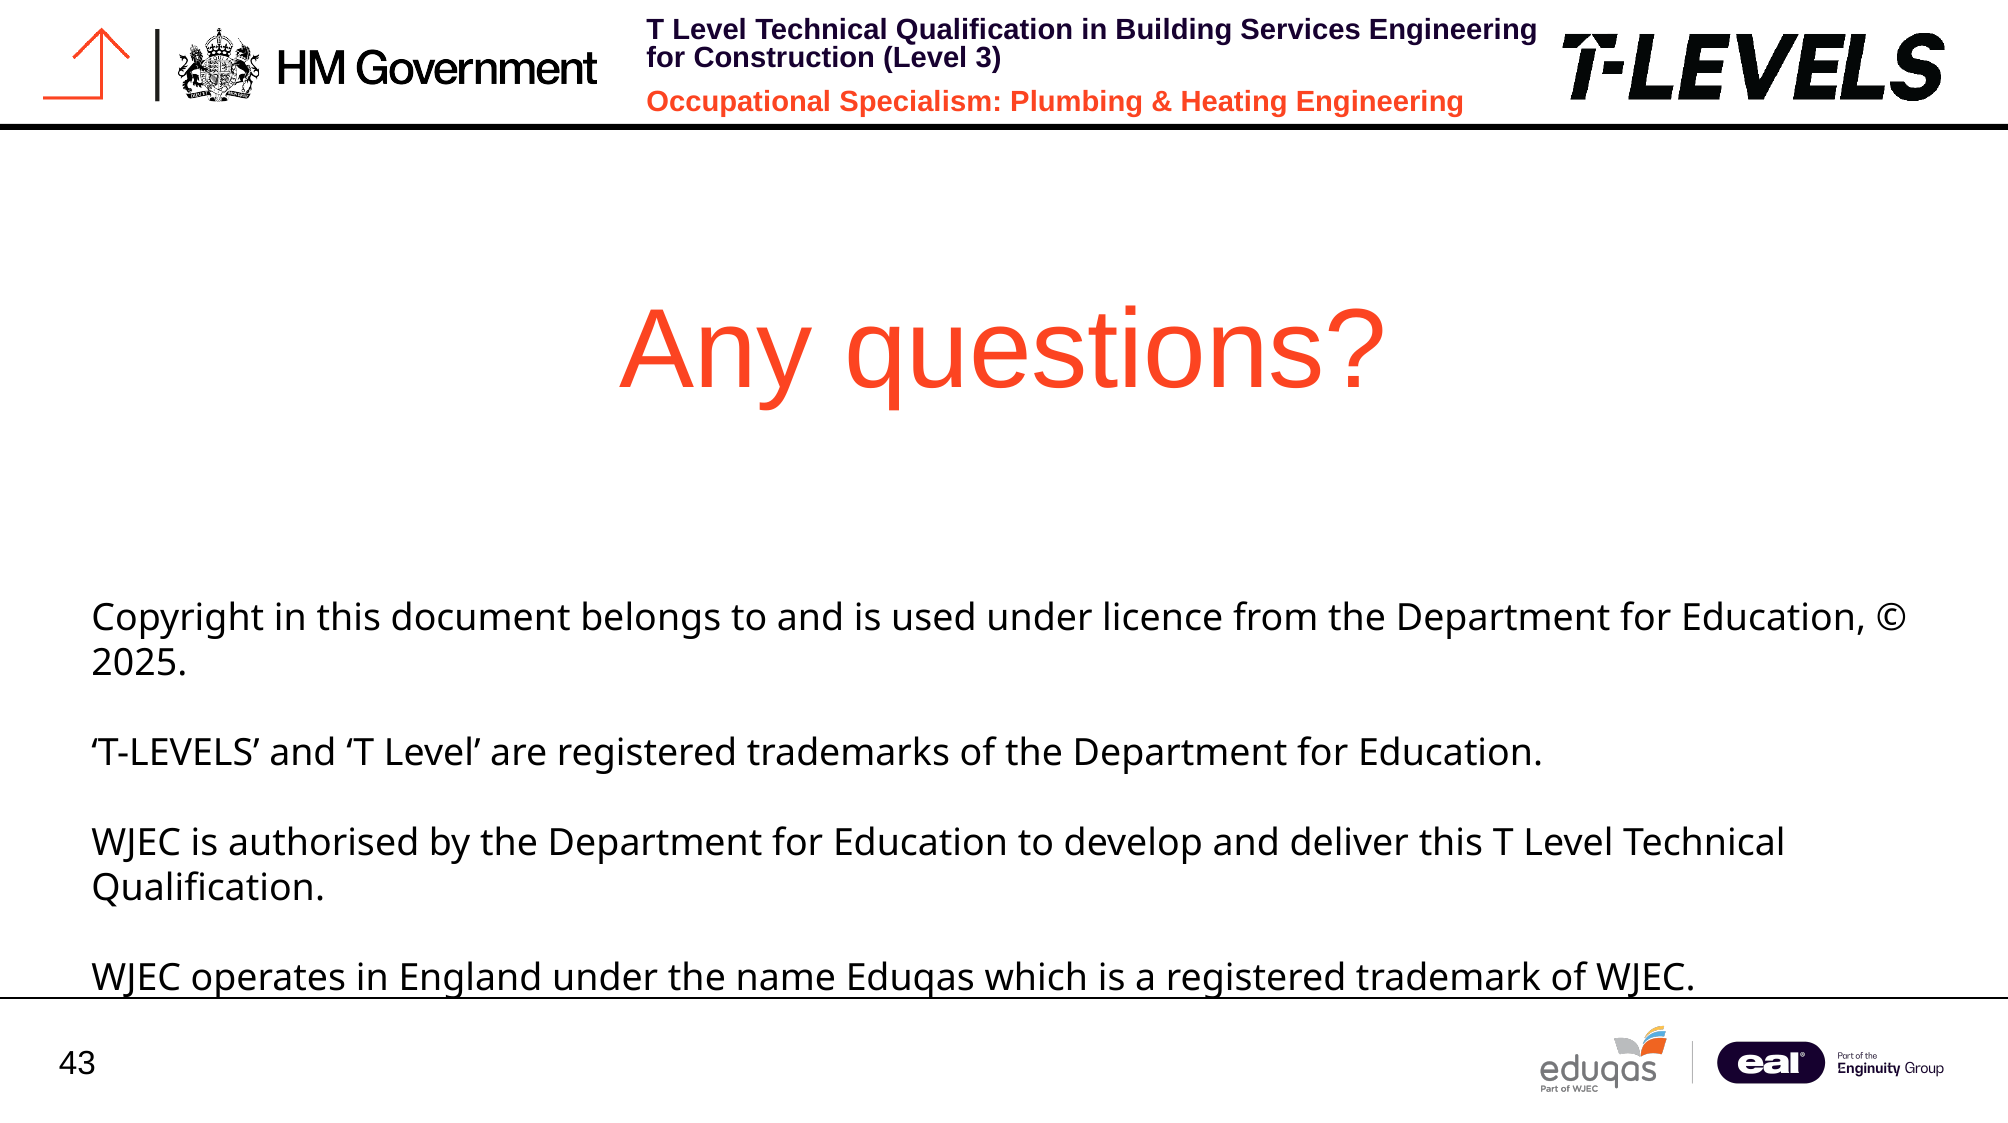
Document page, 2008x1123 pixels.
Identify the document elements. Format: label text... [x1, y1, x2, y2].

picture [155, 28, 597, 102]
picture [1535, 1021, 1949, 1097]
text_box Copyright in this document belongs to and is used under licence from the Department for Education, © 2025. ‘T-LEVELS’ and ‘T Level’ are registered trademarks of the Department for Education. WJEC is authorised by the Department for Education to develop and deliver this T Level Technical Qualification. WJEC operates in England under the name Eduqas which is a registered trademark of WJEC. [76, 585, 1932, 1006]
picture [1543, 25, 1964, 108]
picture [38, 27, 136, 100]
text_box Any questions? [590, 266, 1418, 417]
